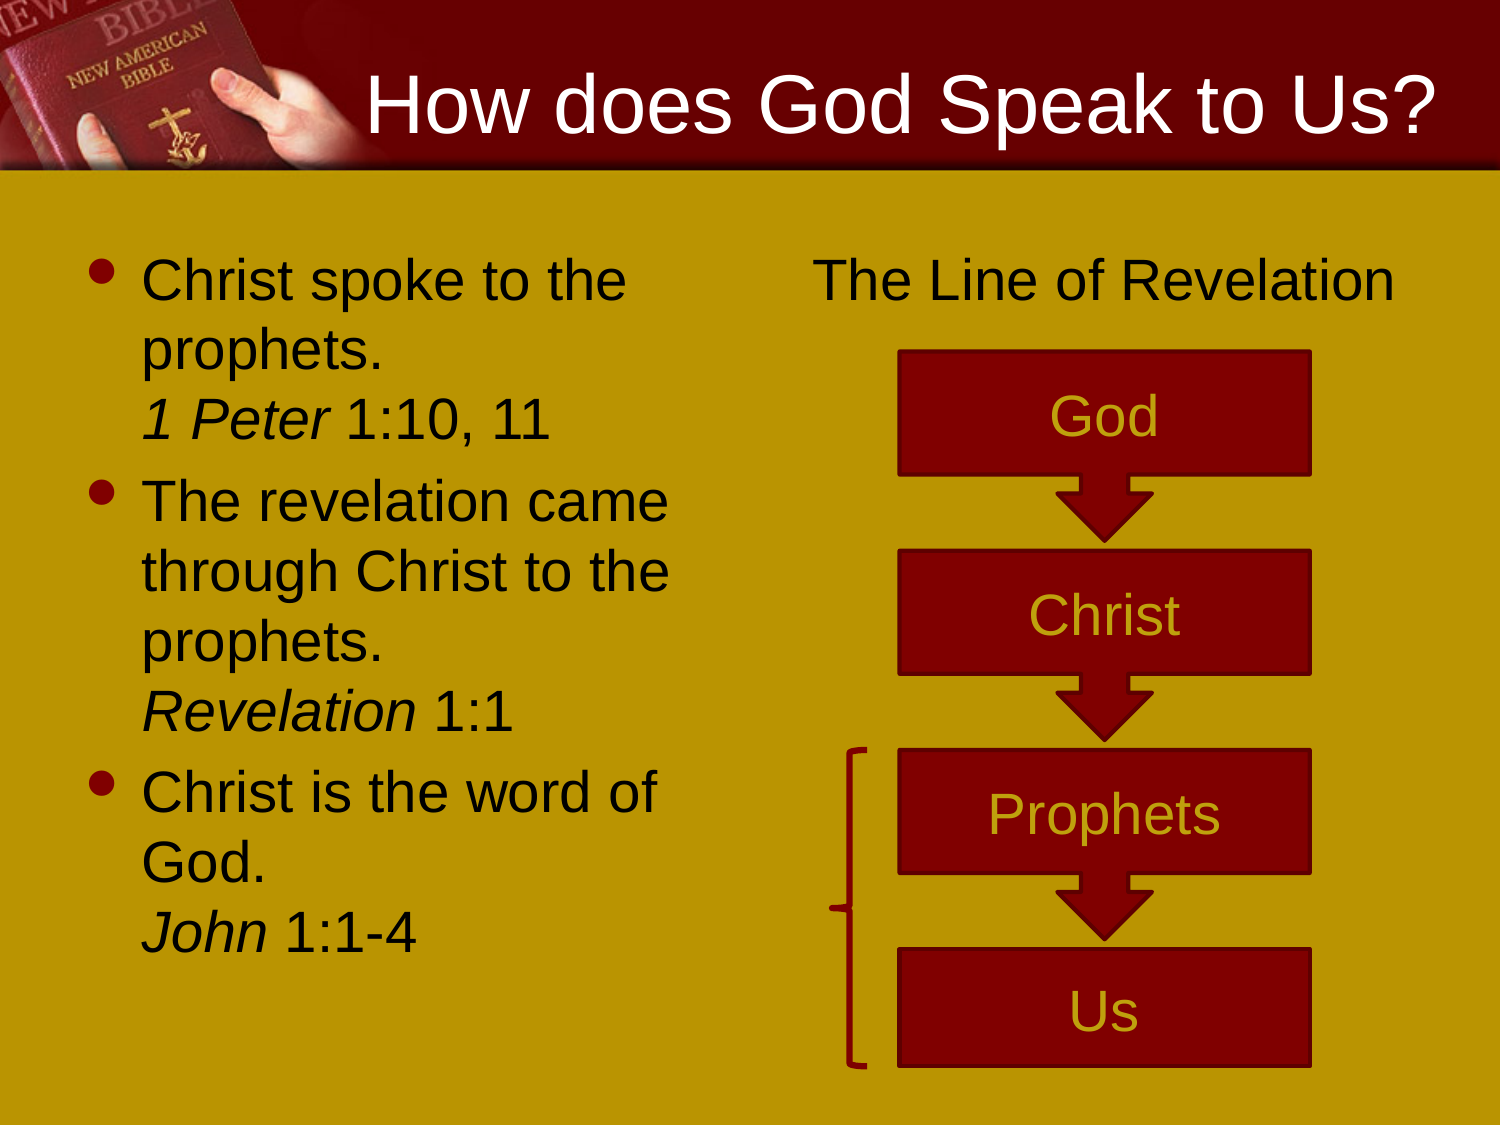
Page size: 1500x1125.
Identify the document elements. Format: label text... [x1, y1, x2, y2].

text_box Christ [897, 548, 1312, 743]
title How does God Speak to Us? [339, 24, 1463, 176]
picture [0, 0, 1500, 1125]
text_box Prophets [897, 747, 1312, 942]
text_box God [897, 349, 1312, 543]
list Christ spoke to the prophets. 1 Peter 1:10, 11 The revelation came through Christ to the prophets. Revelation 1:1 Christ is the word of God. John 1:1-4 [70, 234, 716, 1098]
text_box Us [897, 947, 1312, 1068]
list The Line of Revelation [773, 234, 1437, 324]
text_box [831, 749, 868, 1068]
